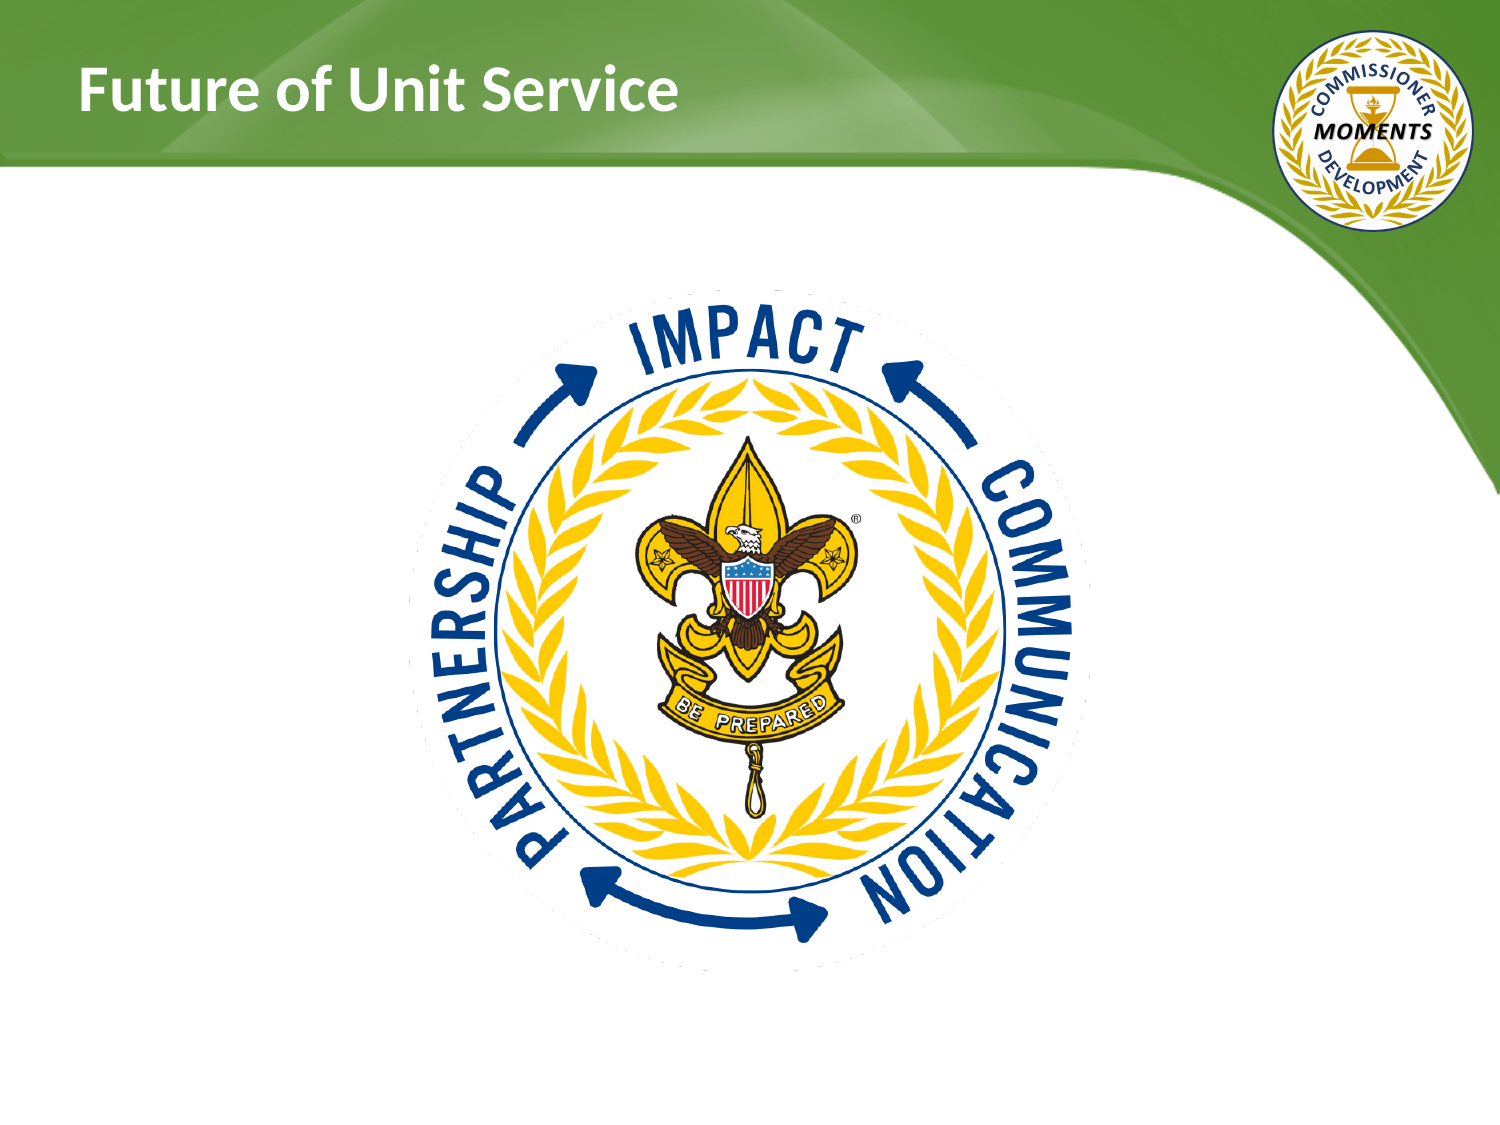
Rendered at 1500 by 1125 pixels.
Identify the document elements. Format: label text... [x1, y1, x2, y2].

text_box Future of Unit Service [64, 46, 1212, 135]
picture [1272, 30, 1474, 232]
picture [350, 235, 1150, 1035]
